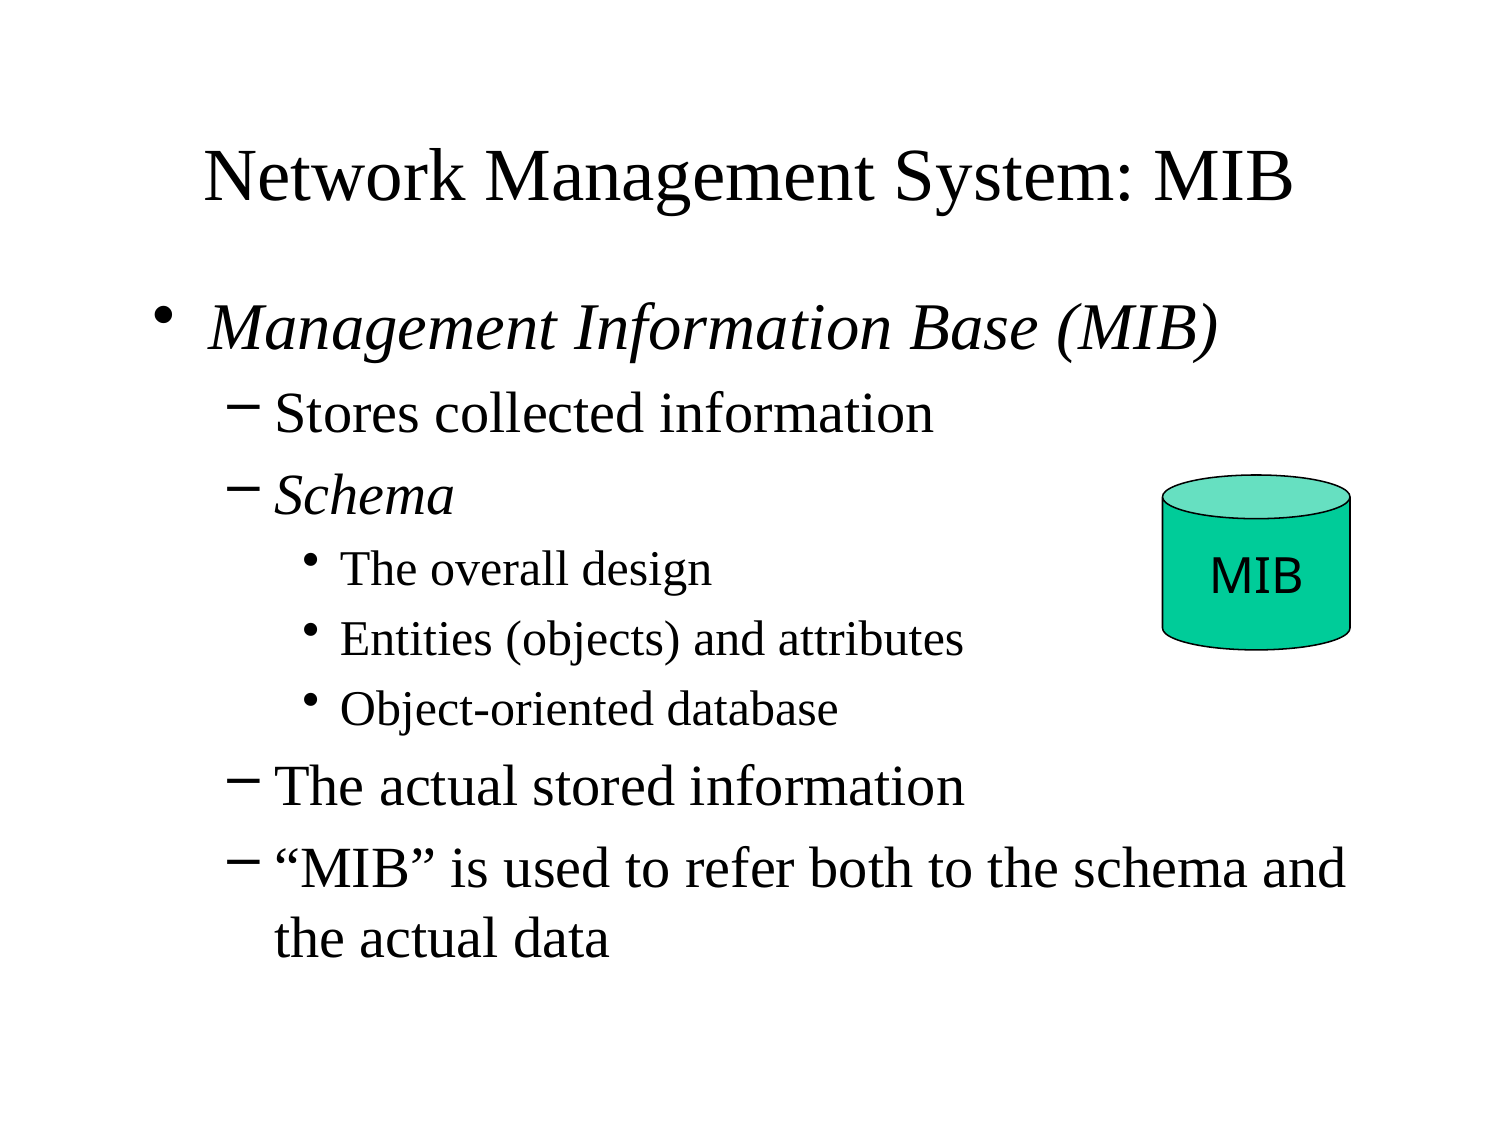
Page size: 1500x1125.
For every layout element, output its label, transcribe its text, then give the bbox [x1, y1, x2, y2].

title Network Management System: MIB [112, 77, 1388, 265]
text_box MIB [1162, 474, 1351, 650]
list Management Information Base (MIB) Stores collected information Schema The overall design Entities (objects) and attributes Object-oriented database The actual stored information “MIB” is used to refer both to the schema and the actual data [137, 275, 1413, 1038]
